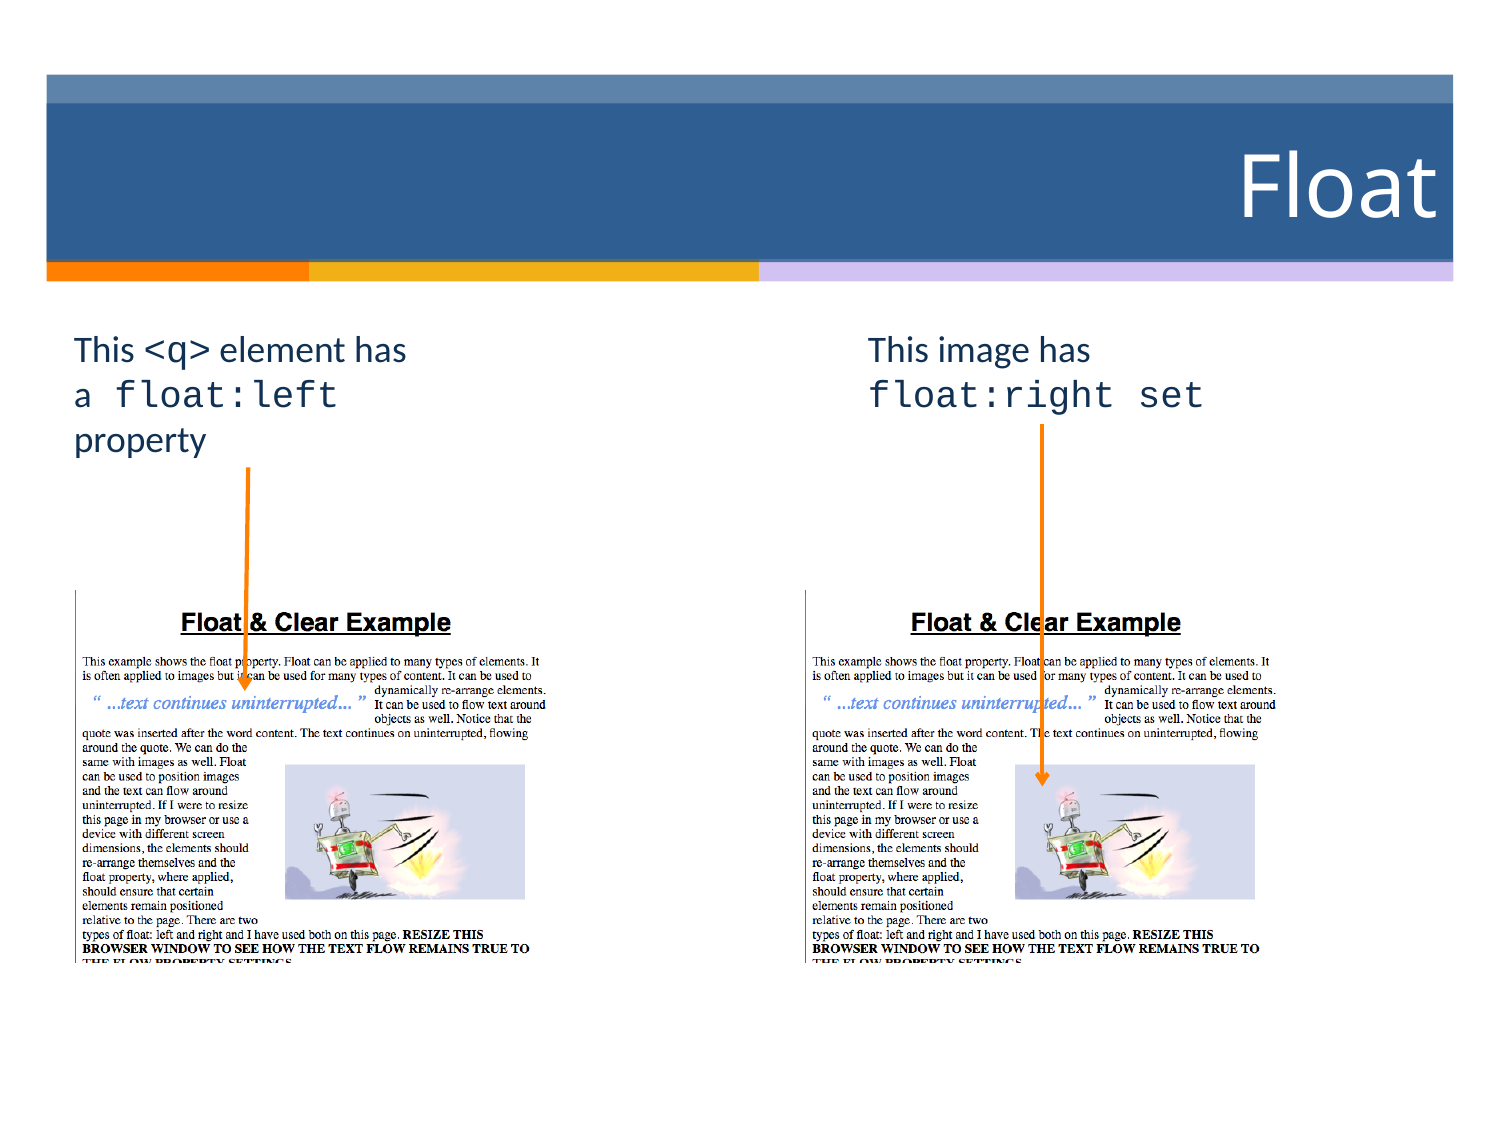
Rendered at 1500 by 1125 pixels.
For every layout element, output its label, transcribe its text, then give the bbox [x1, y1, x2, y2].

title Float [46, 103, 1454, 263]
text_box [244, 468, 249, 692]
picture [804, 589, 1280, 964]
text_box This image has float:right set [853, 317, 1232, 423]
text_box This <q> element has a float:left property [58, 317, 438, 468]
picture [75, 589, 551, 964]
